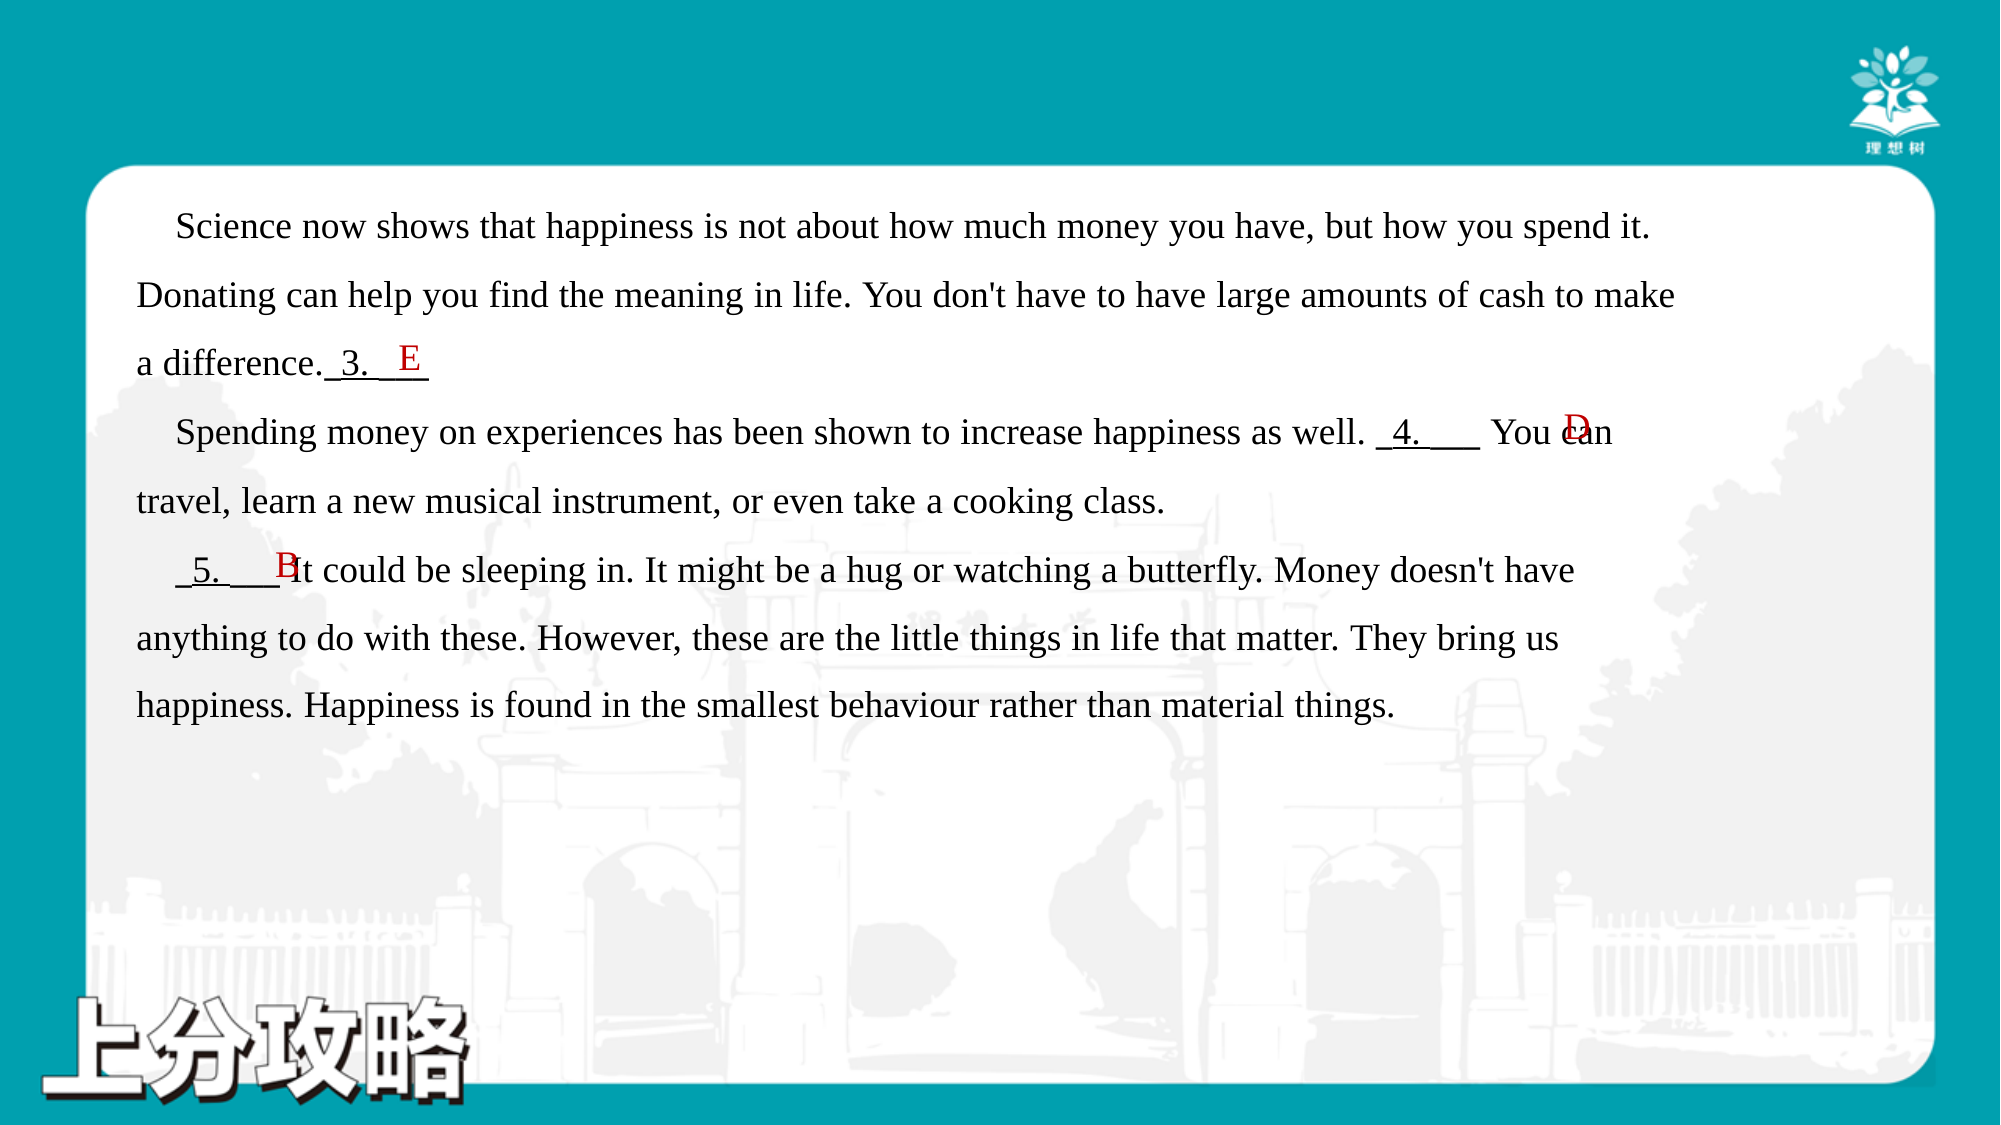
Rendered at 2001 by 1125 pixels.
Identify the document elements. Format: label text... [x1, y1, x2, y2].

picture [0, 0, 2000, 1125]
text_box E [384, 309, 435, 371]
text_box B [261, 515, 314, 578]
text_box D [1549, 378, 1605, 440]
text_box Science now shows that happiness is not about how much money you have, but how you spend it. Donating can help you find the meaning in life. You don't have to have large amounts of cash to make a difference._3. ___ Spending money on experiences has been shown to increase happiness as well. _4. ___ You can travel, learn a new musical instrument, or even take a cooking class. _5. ___ It could be sleeping in. It might be a hug or watching a butterfly. Money doesn't have anything to do with these. However, these are the little things in life that matter. They bring us happiness. Happiness is found in the smallest behaviour rather than material things.#6 [136, 177, 1865, 717]
